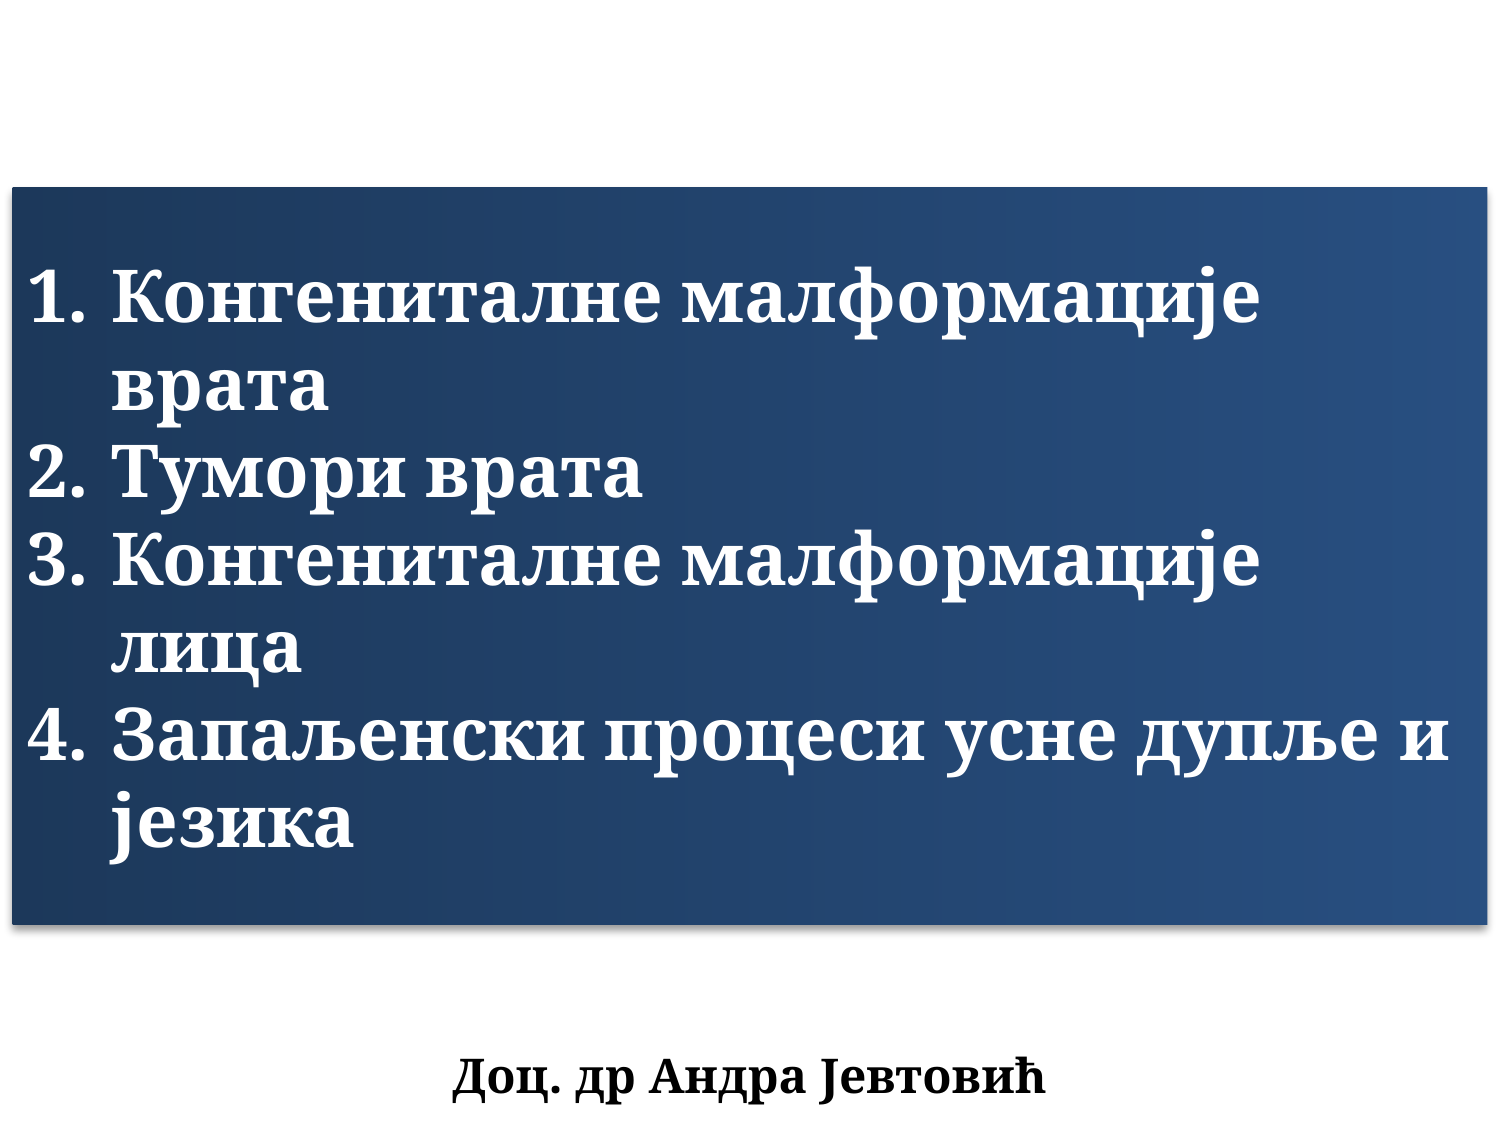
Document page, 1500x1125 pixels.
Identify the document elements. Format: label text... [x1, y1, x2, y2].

text_box Доц. др Андра Јевтовић [50, 1037, 1450, 1111]
text_box Конгениталне малформације врата Тумори врата Конгениталне малформације лица Запаљенски процеси усне дупље и језика [12, 187, 1488, 926]
